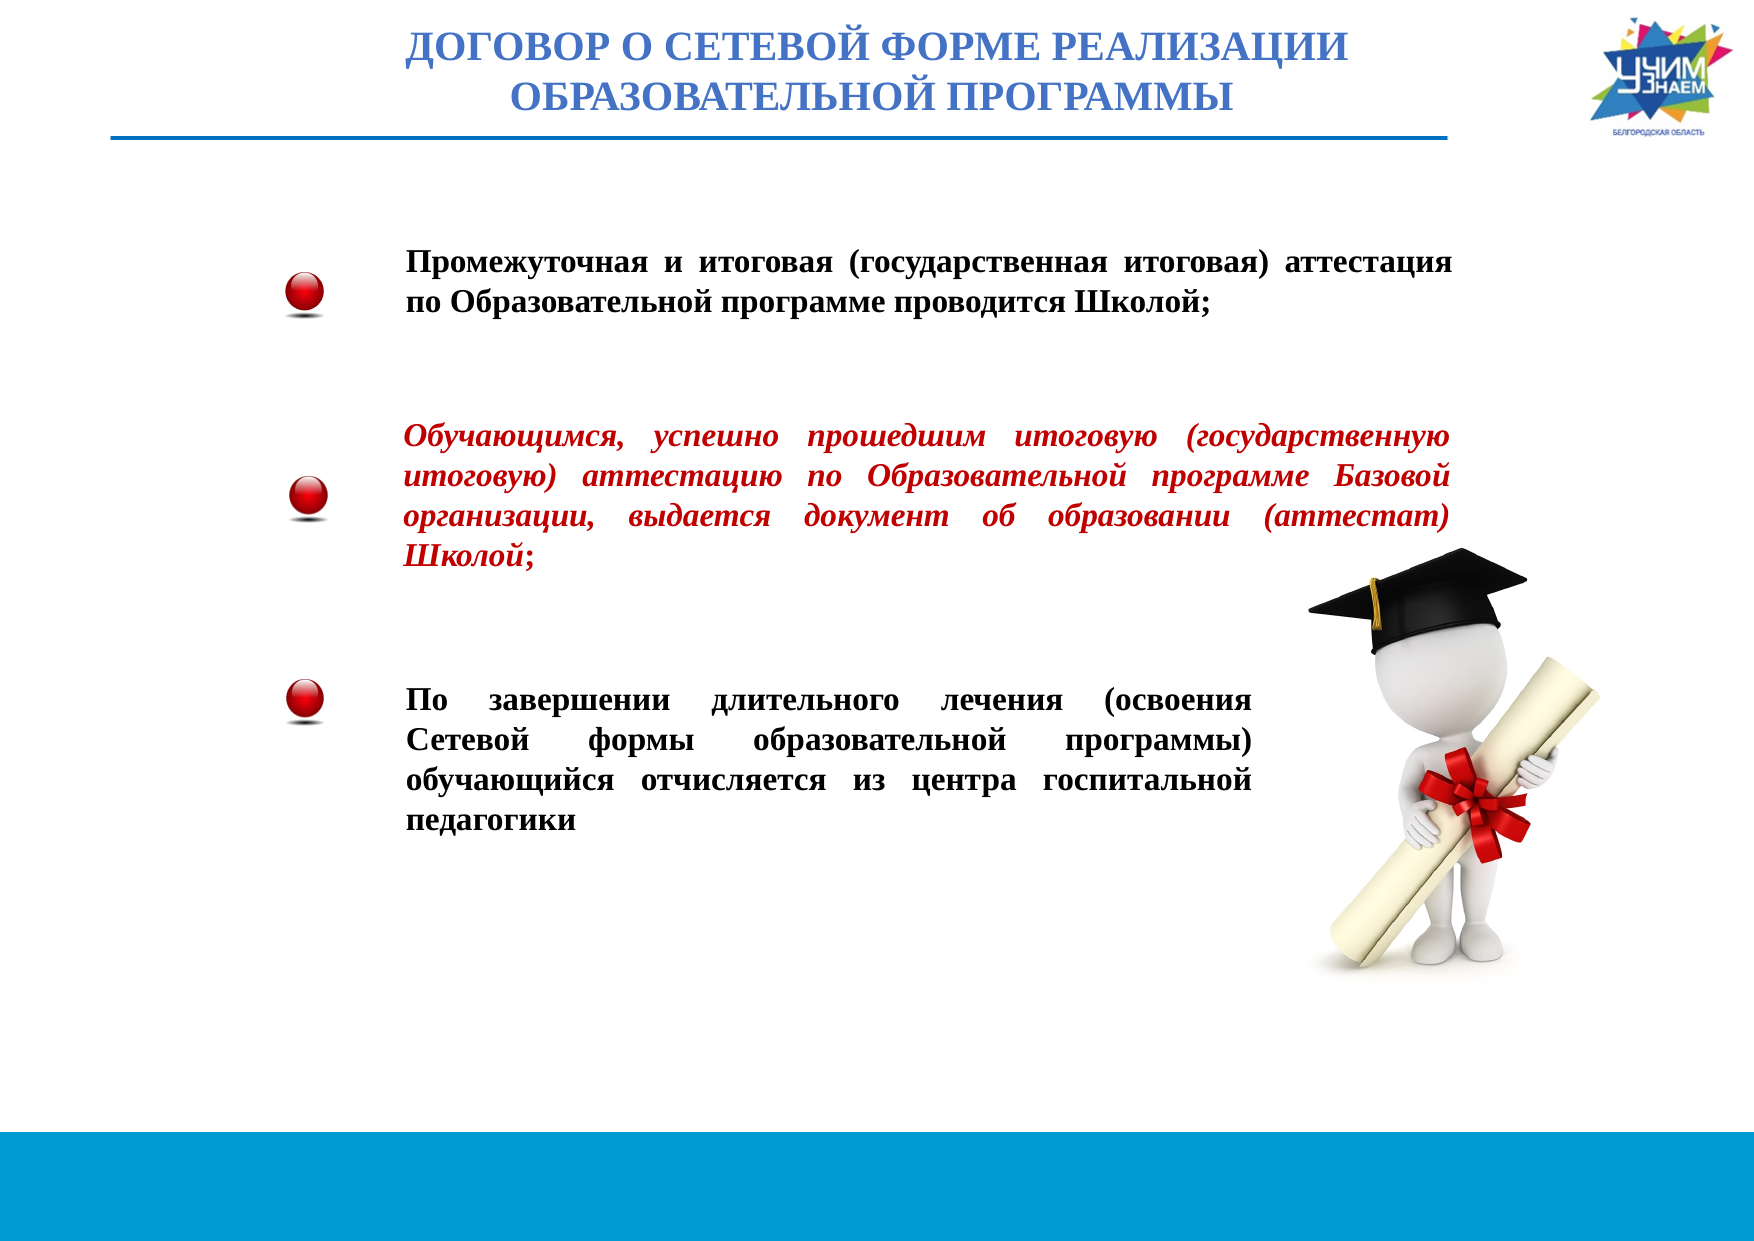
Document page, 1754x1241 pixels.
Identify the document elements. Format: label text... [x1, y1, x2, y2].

text_box Промежуточная и итоговая (государственная итоговая) аттестация по Образовательной программе проводится Школой; [391, 232, 1469, 327]
picture [110, 136, 1449, 140]
picture [288, 476, 329, 523]
picture [284, 679, 325, 726]
text_box Обучающимся, успешно прошедшим итоговую (государственную итоговую) аттестацию по Образовательной программе Базовой организации, выдается документ об образовании (аттестат) Школой; [388, 406, 1467, 581]
picture [284, 272, 325, 319]
text_box По завершении длительного лечения (освоения Сетевой формы образовательной программы) обучающийся отчисляется из центра госпитальной педагогики [391, 670, 1251, 845]
picture [1590, 0, 1733, 143]
text_box ДОГОВОР О СЕТЕВОЙ ФОРМЕ РЕАЛИЗАЦИИ ОБРАЗОВАТЕЛЬНОЙ ПРОГРАММЫ [272, 11, 1482, 127]
picture [1251, 527, 1649, 1013]
